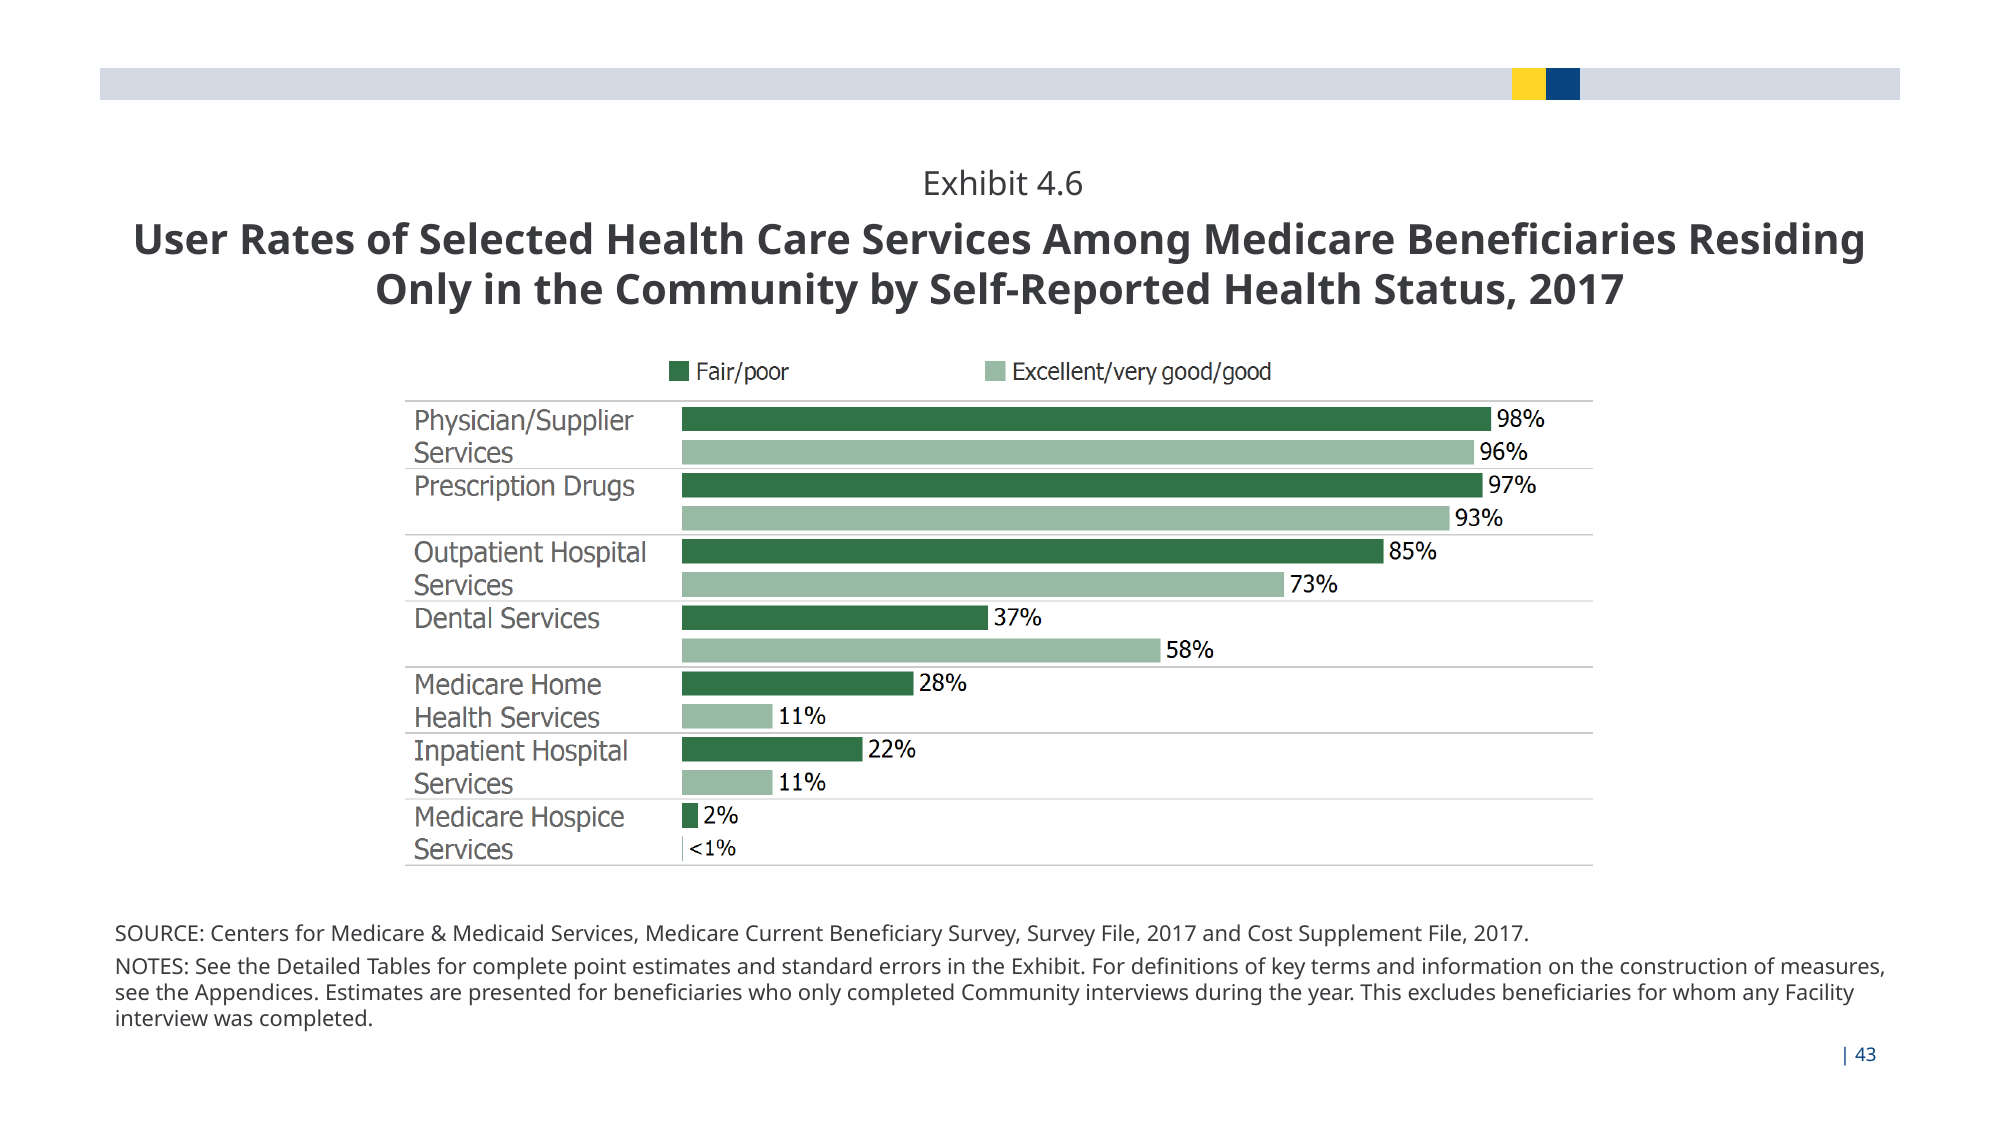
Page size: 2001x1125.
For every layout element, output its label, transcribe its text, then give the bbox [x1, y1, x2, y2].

title Exhibit 4.6 [99, 154, 1900, 213]
picture [388, 339, 1612, 880]
list User Rates of Selected Health Care Services Among Medicare Beneficiaries Residing Only in the Community by Self-Reported Health Status, 2017 [99, 213, 1900, 300]
list SOURCE: Centers for Medicare & Medicaid Services, Medicare Current Beneficiary Survey, Survey File, 2017 and Cost Supplement File, 2017. NOTES: See the Detailed Tables for complete point estimates and standard errors in the Exhibit. For definitions of key terms and information on the construction of measures, see the Appendices. Estimates are presented for beneficiaries who only completed Community interviews during the year. This excludes beneficiaries for whom any Facility interview was completed. [99, 912, 1900, 1038]
